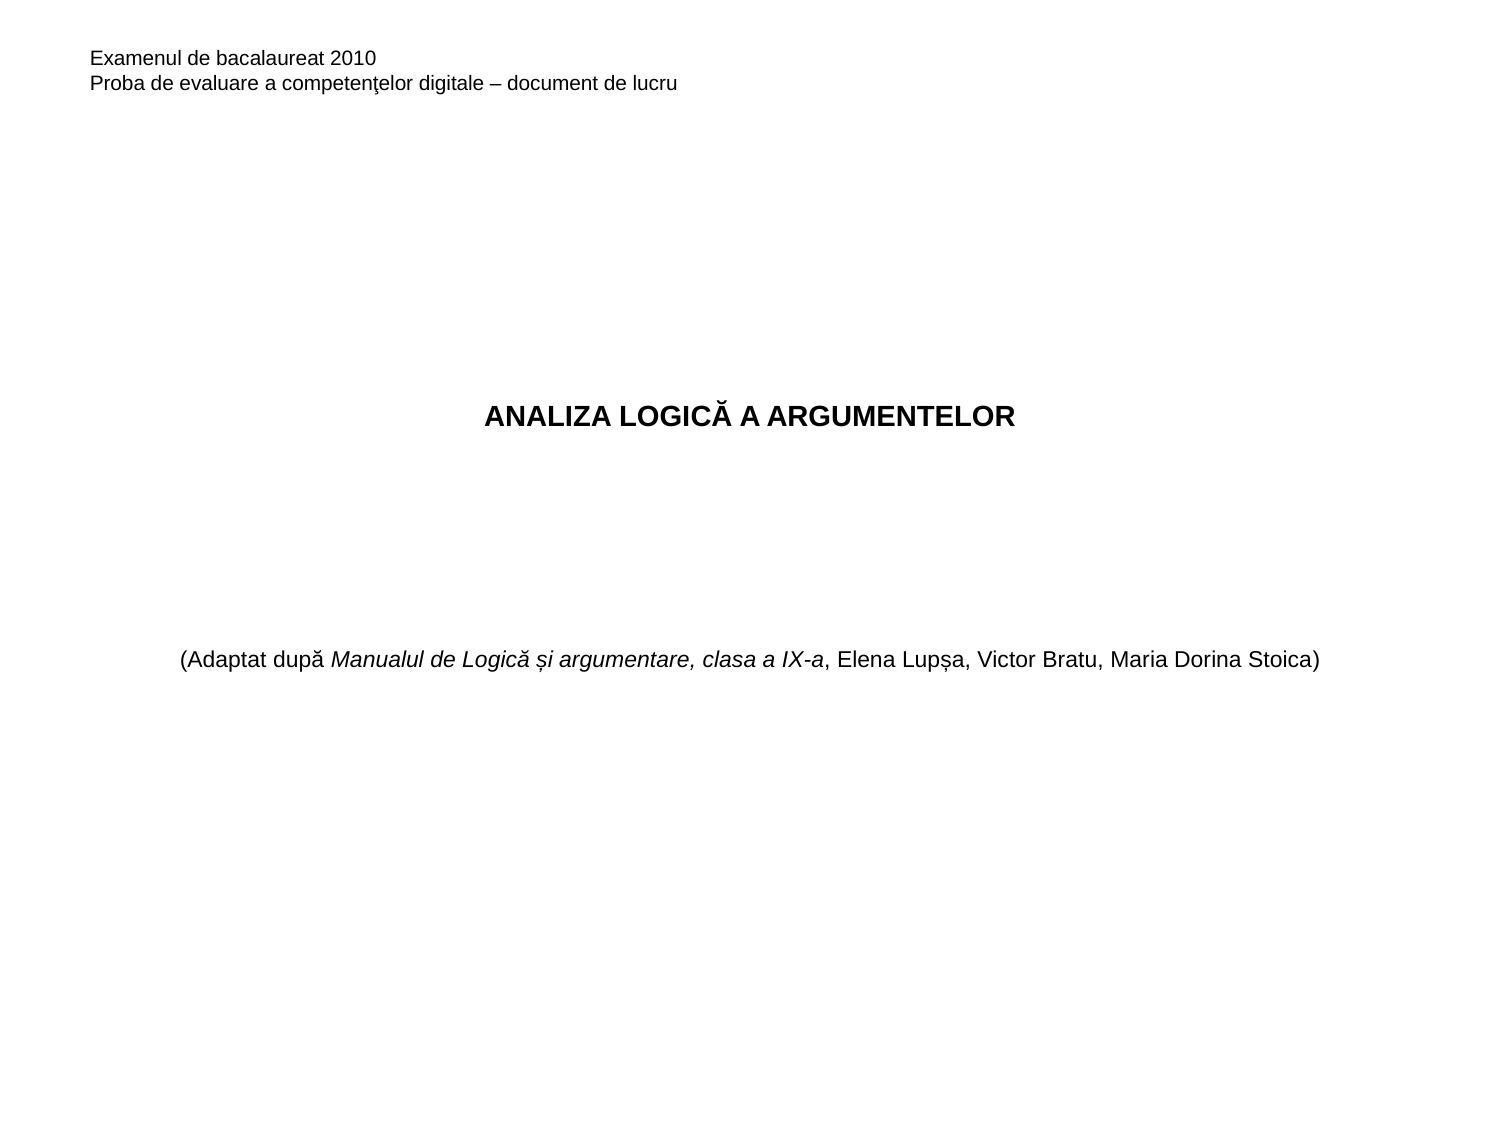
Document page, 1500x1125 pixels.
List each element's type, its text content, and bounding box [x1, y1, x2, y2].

subtitle (Adaptat după Manualul de Logică și argumentare, clasa a IX-a, Elena Lupșa, Victor Bratu, Maria Dorina Stoica) [152, 637, 1348, 926]
title ANALIZA LOGICĂ A ARGUMENTELOR [112, 349, 1388, 591]
text_box Examenul de bacalaureat 2010 Proba de evaluare a competenţelor digitale – document de lucru [75, 37, 1388, 103]
